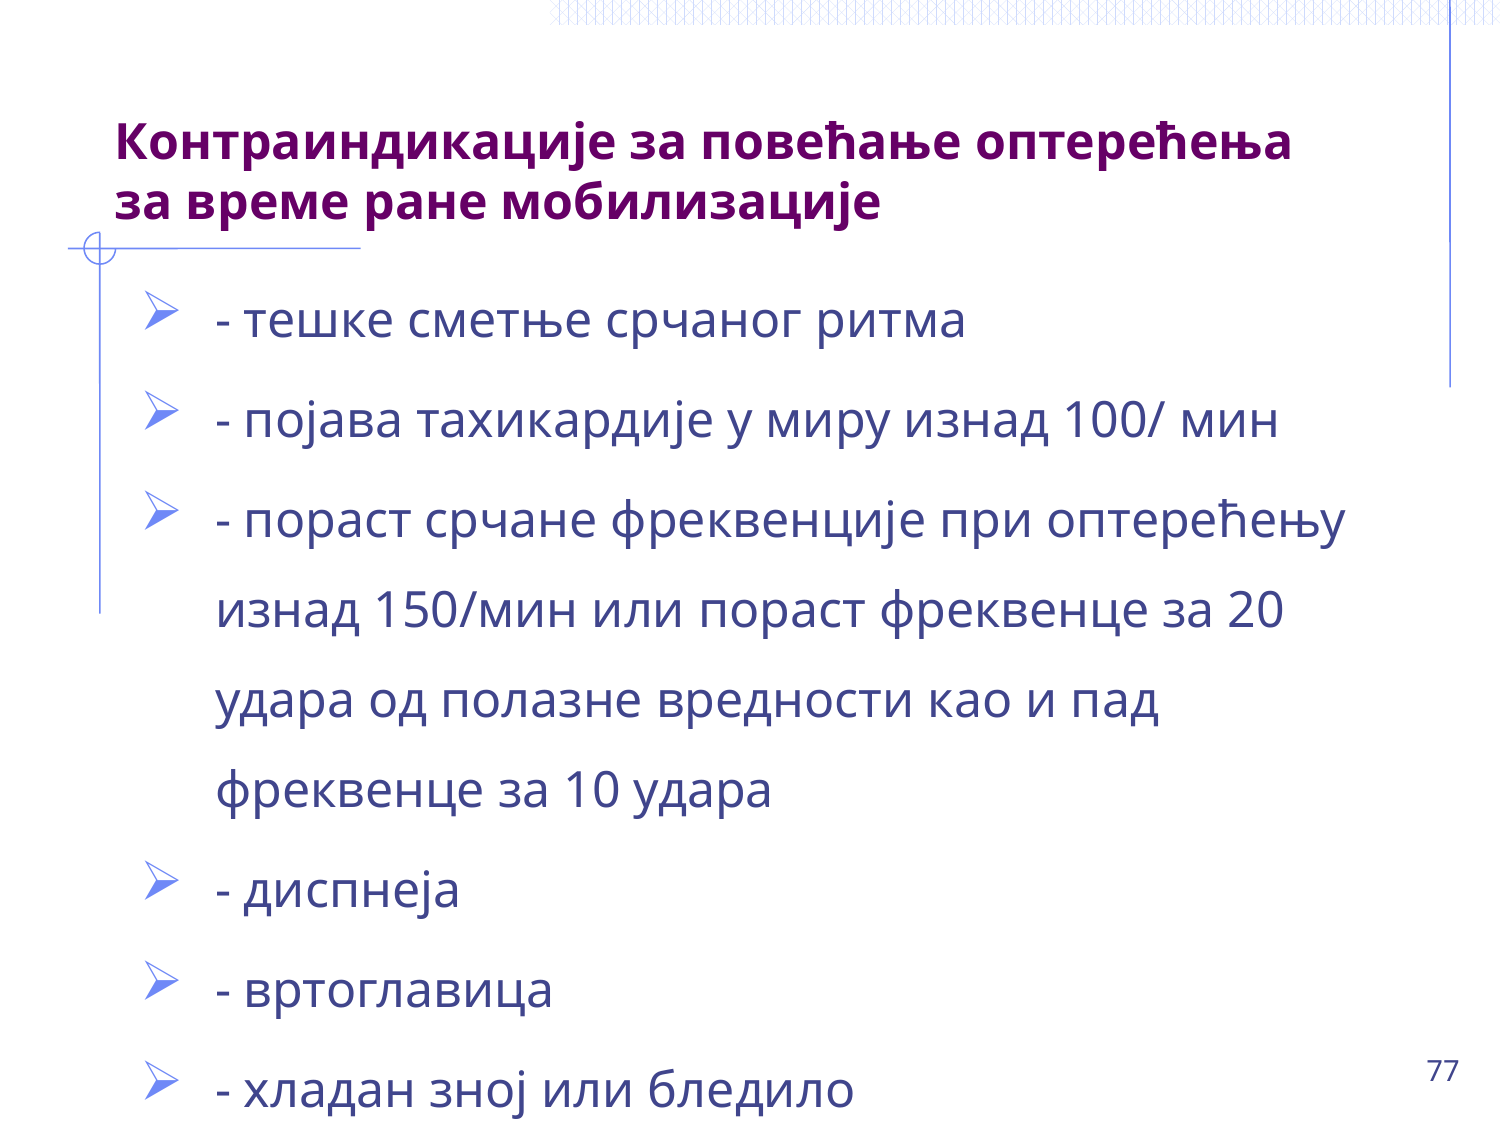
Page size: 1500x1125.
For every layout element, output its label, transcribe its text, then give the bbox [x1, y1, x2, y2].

list - тешке сметње срчаног ритма - појава тахикардије у миру изнад 100/ мин - пораст срчане фреквенције при оптерећењу изнад 150/мин или пораст фреквенце за 20 удара од полазне вредности као и пад фреквенце за 10 удара - диспнеја - вртоглавица - хладан зној или бледило [124, 249, 1401, 926]
slide_number 77 [1162, 1025, 1475, 1100]
title Контраиндикације за повећање оптерећења за време ране мобилизације [99, 49, 1376, 238]
